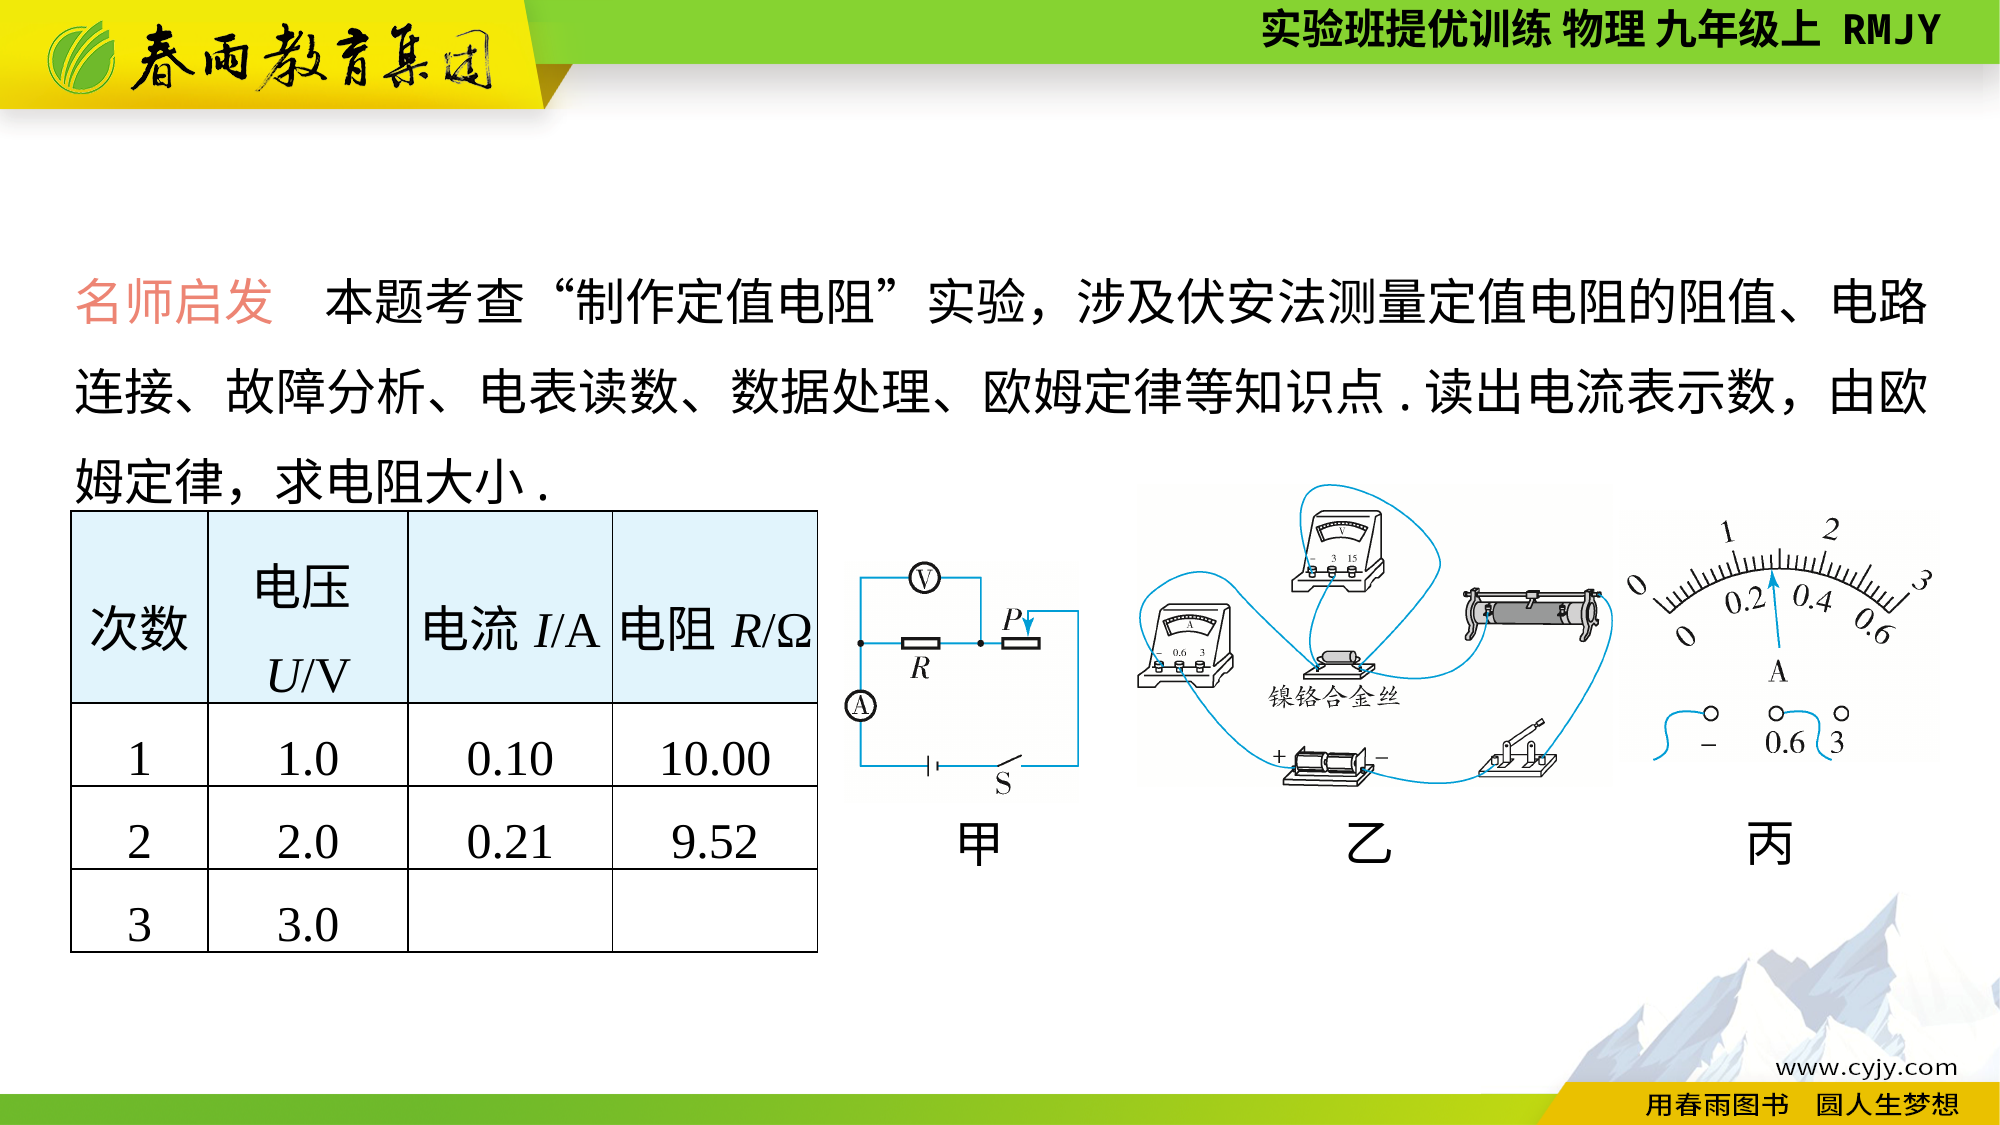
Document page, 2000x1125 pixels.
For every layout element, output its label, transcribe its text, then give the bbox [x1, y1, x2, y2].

table_cell 0.21 [409, 787, 612, 868]
table_cell [613, 870, 817, 951]
table_cell 10.00 [613, 704, 817, 785]
table_cell 3.0 [209, 870, 407, 951]
table_header 电流I/A [409, 512, 612, 702]
table_cell 0.10 [409, 704, 612, 785]
text_box 丙 [1730, 774, 1811, 880]
table_cell 2 [72, 787, 207, 868]
text_box 乙 [1330, 795, 1411, 880]
table_header 电压U/V [209, 512, 407, 702]
table_cell 1 [72, 704, 207, 785]
text_box 甲 [940, 812, 1020, 880]
picture [0, 0, 2000, 1125]
table_cell 9.52 [613, 787, 817, 868]
list 名师启发 本题考查“制作定值电阻”实验，涉及伏安法测量定值电阻的阻值、电路连接、故障分析、电表读数、数据处理、欧姆定律等知识点.读出电流表示数，由欧姆定律，求电阻大小. [59, 232, 1944, 509]
table_cell [409, 870, 612, 951]
table_header 次数 [72, 512, 207, 702]
table_cell 3 [72, 870, 207, 951]
table_header 电阻R/Ω [613, 512, 817, 702]
table_cell 2.0 [209, 787, 407, 868]
table_cell 1.0 [209, 704, 407, 785]
